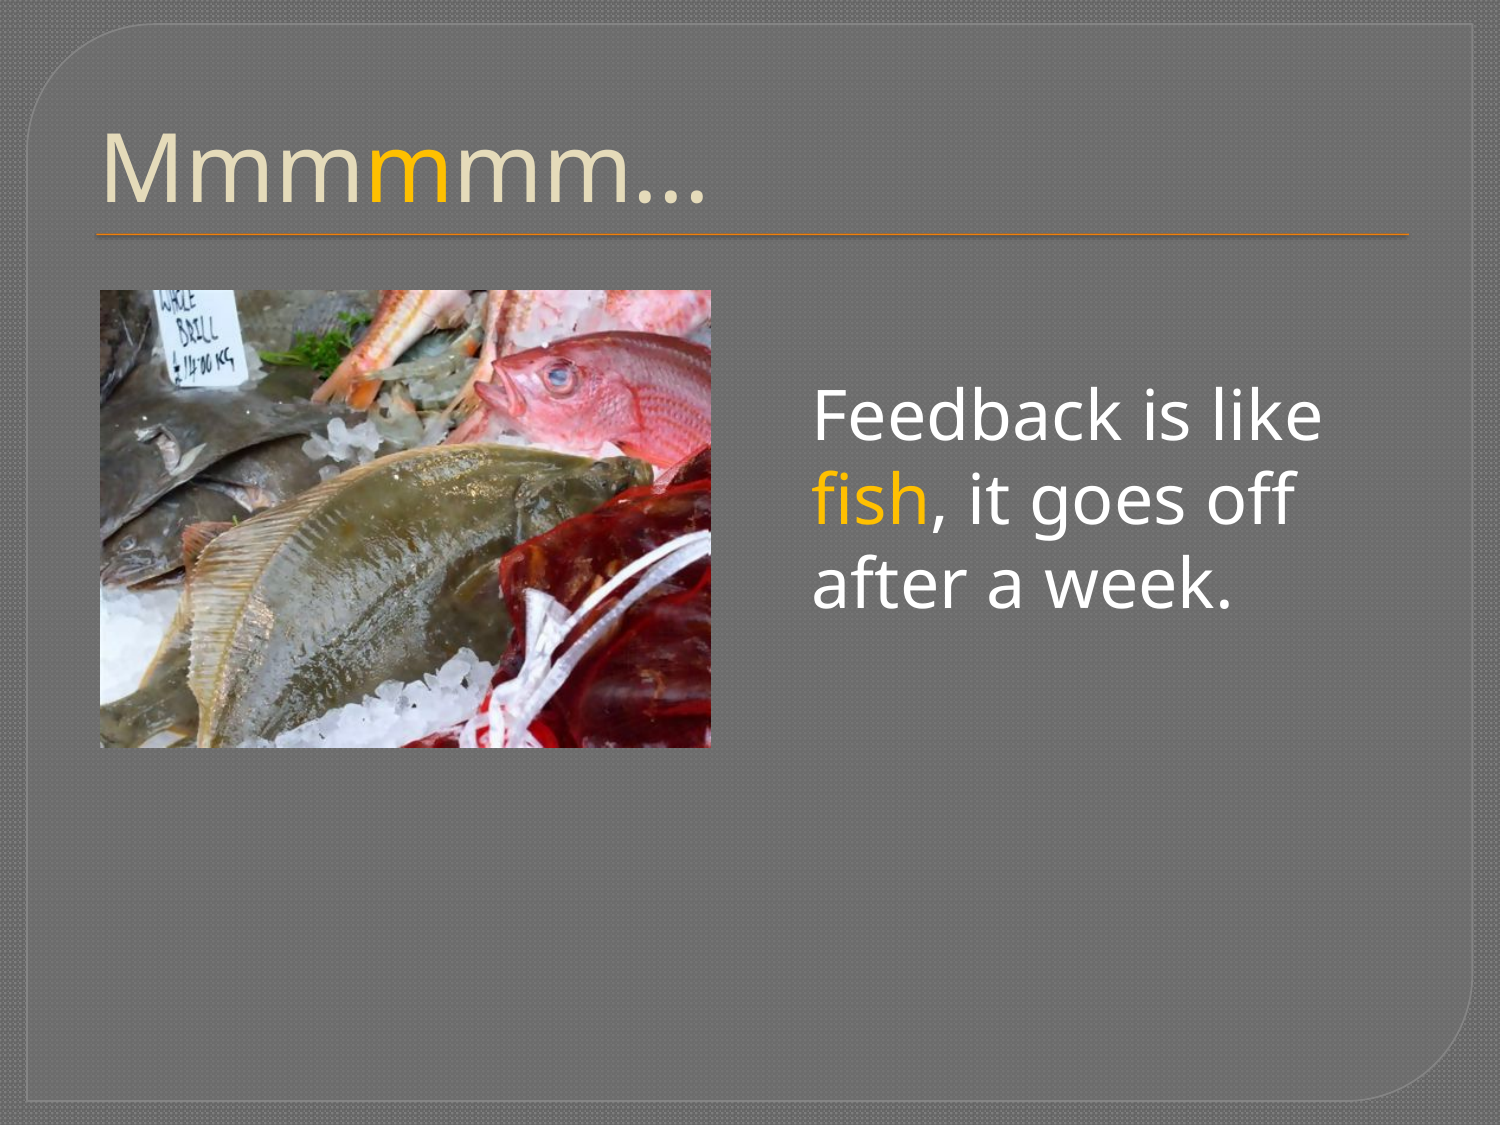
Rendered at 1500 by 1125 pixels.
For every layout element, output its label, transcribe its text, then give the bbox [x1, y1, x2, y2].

title Mmmmmm... [75, 41, 1425, 230]
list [100, 290, 711, 748]
text_box Feedback is like fish, it goes off after a week. [796, 363, 1418, 633]
